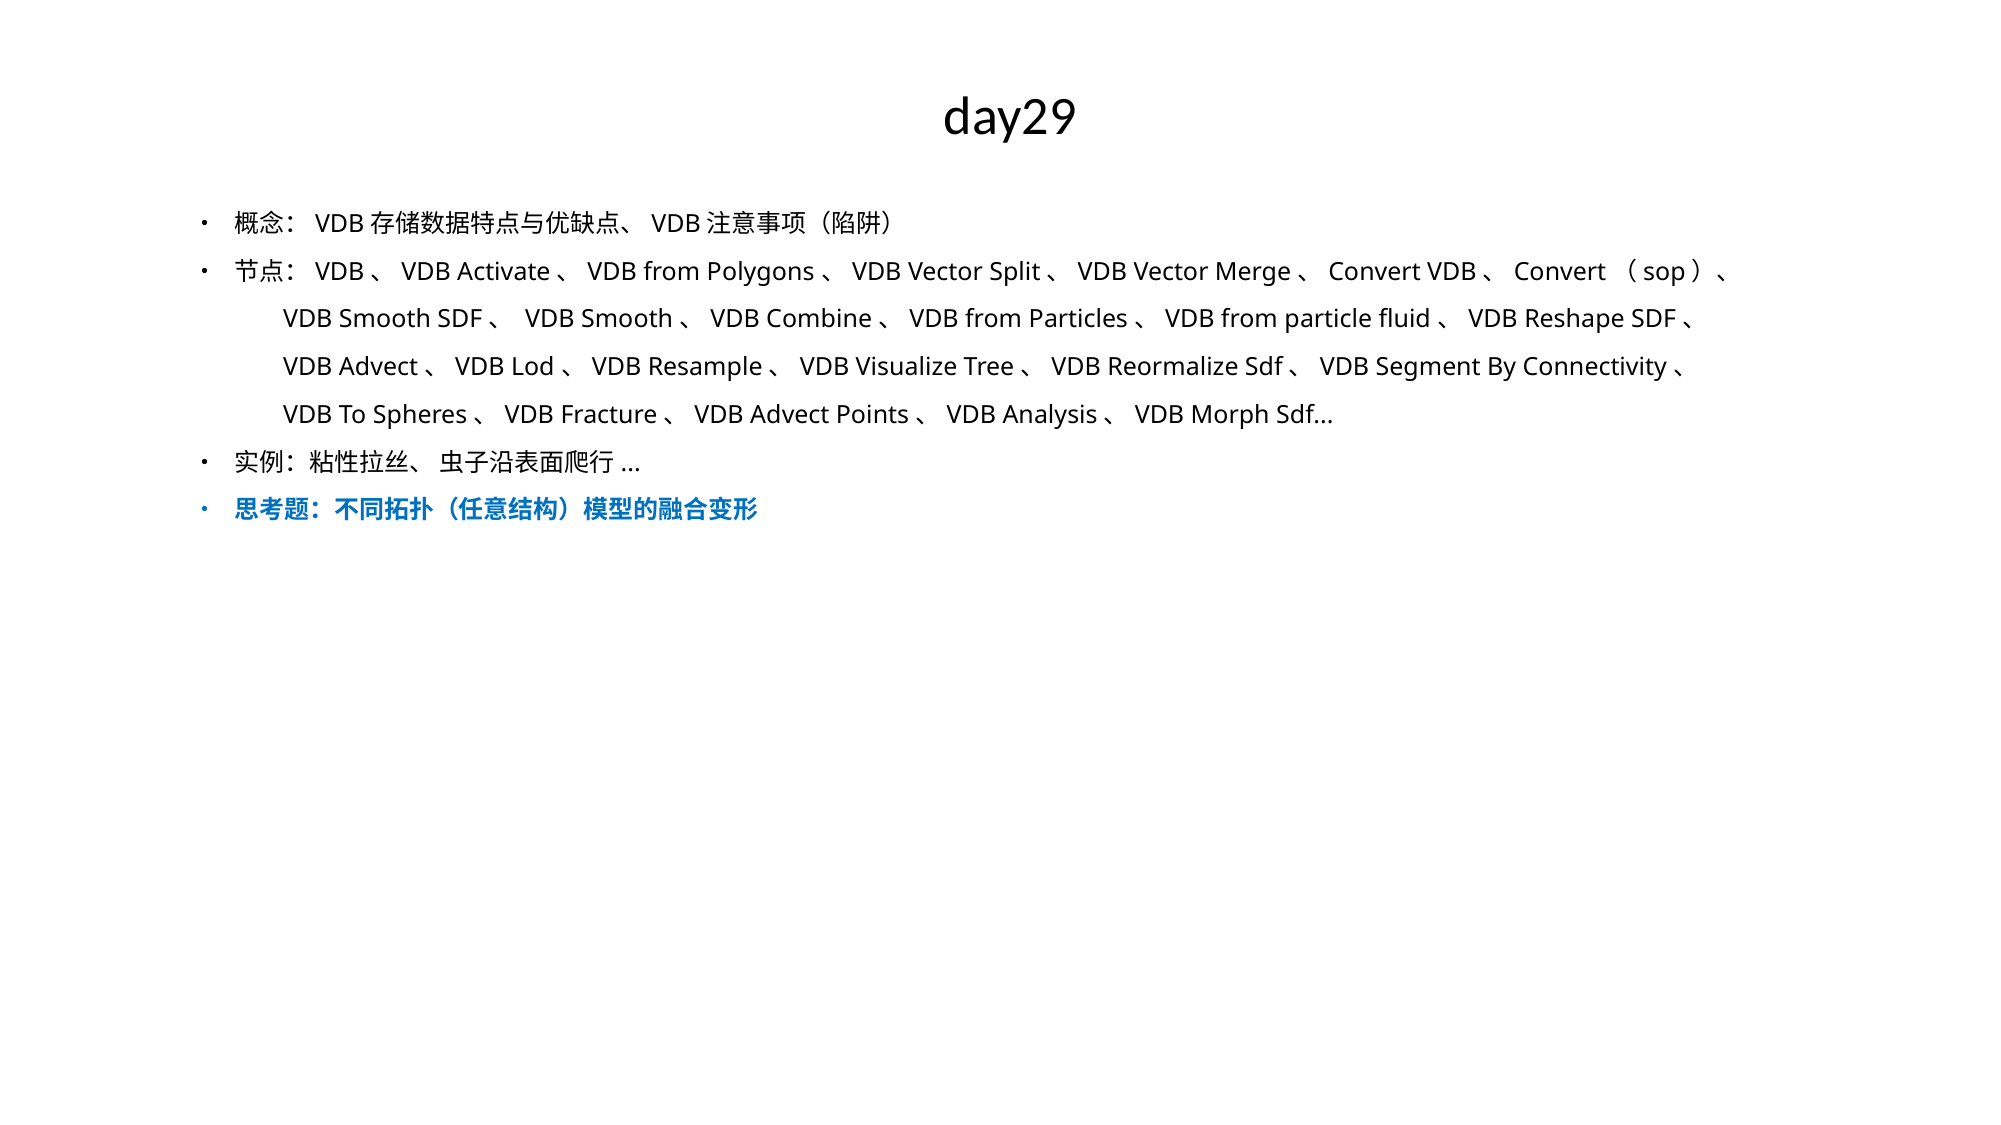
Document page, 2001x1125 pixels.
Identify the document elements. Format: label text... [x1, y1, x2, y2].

title day29 [711, 41, 1309, 154]
subtitle • 概念：VDB存储数据特点与优缺点、VDB注意事项（陷阱） • 节点：VDB、VDB Activate、VDB from Polygons、VDB Vector Split、VDB Vector Merge、Convert VDB、Convert（sop）、 VDB Smooth SDF、 VDB Smooth、VDB Combine、VDB from Particles、VDB from particle fluid、VDB Reshape SDF、 VDB Advect、VDB Lod、VDB Resample、VDB Visualize Tree、VDB Reormalize Sdf、VDB Segment By Connectivity、 VDB To Spheres、VDB Fracture、VDB Advect Points、VDB Analysis、VDB Morph Sdf... • 实例：粘性拉丝、 虫子沿表面爬行... • 思考题：不同拓扑（任意结构）模型的融合变形 [176, 203, 1815, 903]
